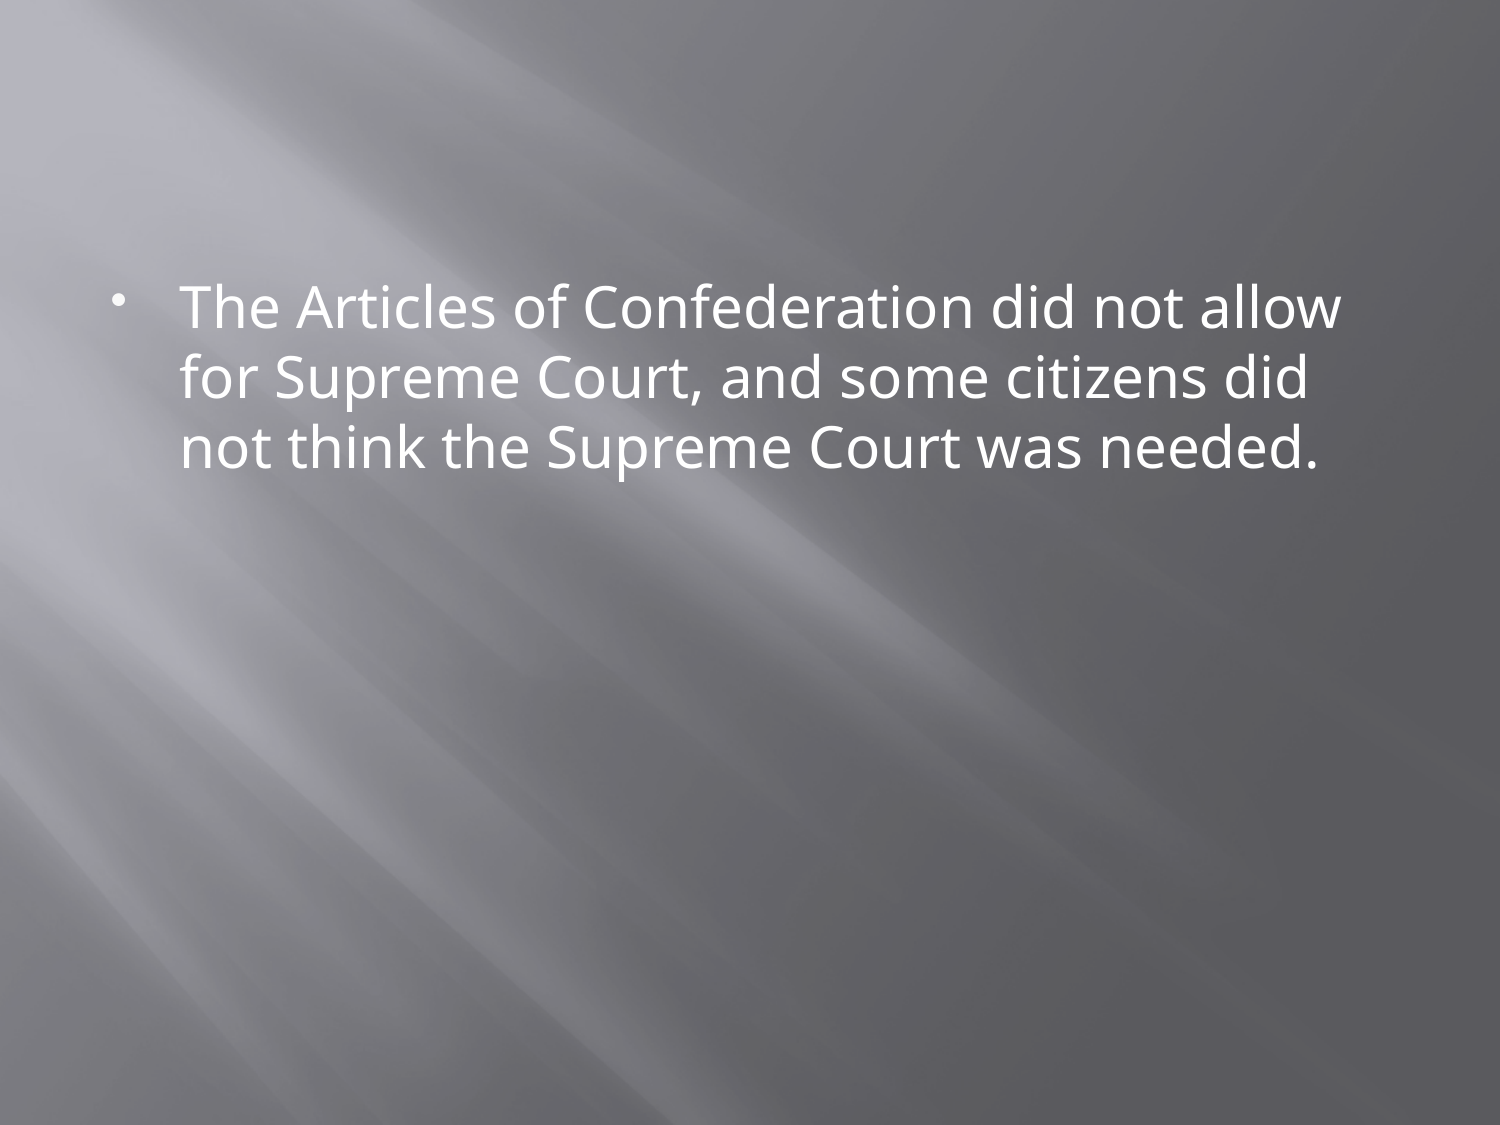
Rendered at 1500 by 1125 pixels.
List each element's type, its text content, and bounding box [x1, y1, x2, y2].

list The Articles of Confederation did not allow for Supreme Court, and some citizens did not think the Supreme Court was needed. [75, 262, 1425, 1035]
